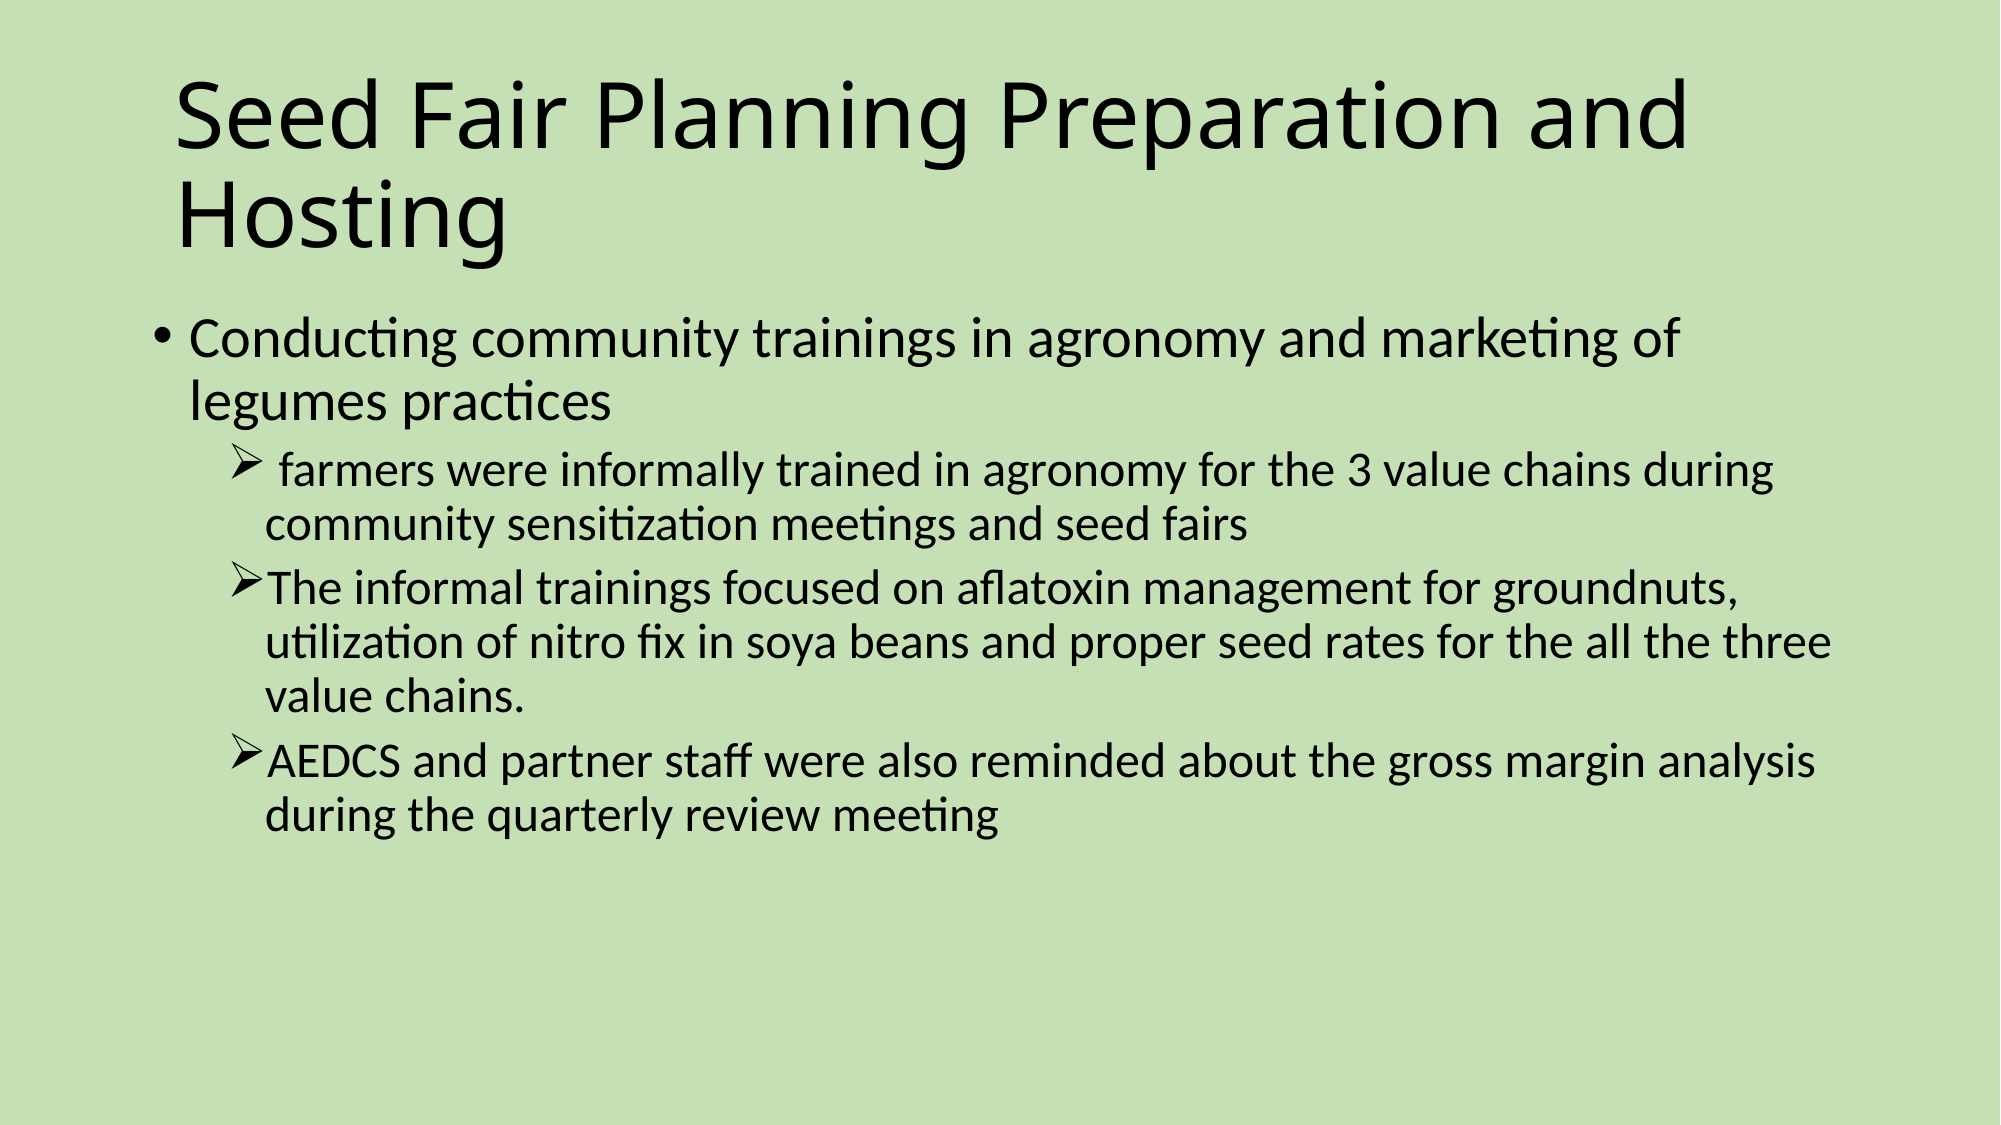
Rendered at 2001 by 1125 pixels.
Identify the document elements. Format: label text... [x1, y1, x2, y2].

list Conducting community trainings in agronomy and marketing of legumes practices farmers were informally trained in agronomy for the 3 value chains during community sensitization meetings and seed fairs The informal trainings focused on aflatoxin management for groundnuts, utilization of nitro fix in soya beans and proper seed rates for the all the three value chains. AEDCS and partner staff were also reminded about the gross margin analysis during the quarterly review meeting [137, 299, 1863, 1014]
title Seed Fair Planning Preparation and Hosting [159, 59, 1863, 278]
